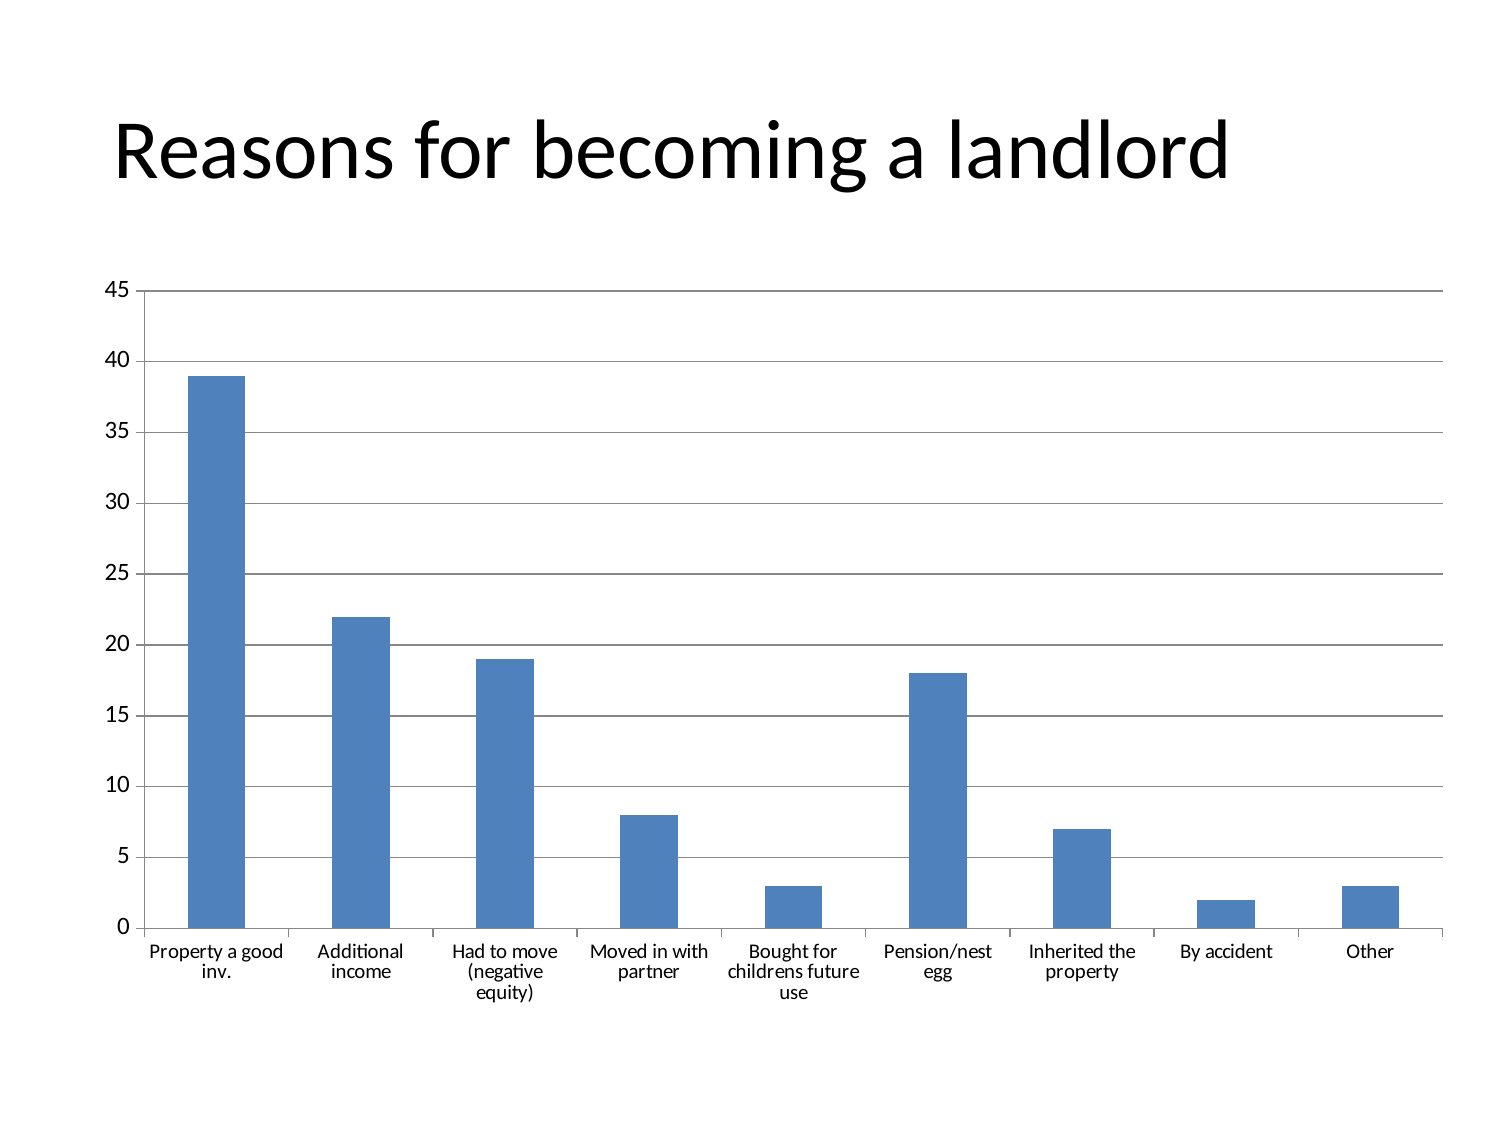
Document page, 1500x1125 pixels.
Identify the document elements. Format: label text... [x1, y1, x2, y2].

title Reasons for becoming a landlord [88, 74, 1258, 215]
chart [76, 263, 1471, 1020]
